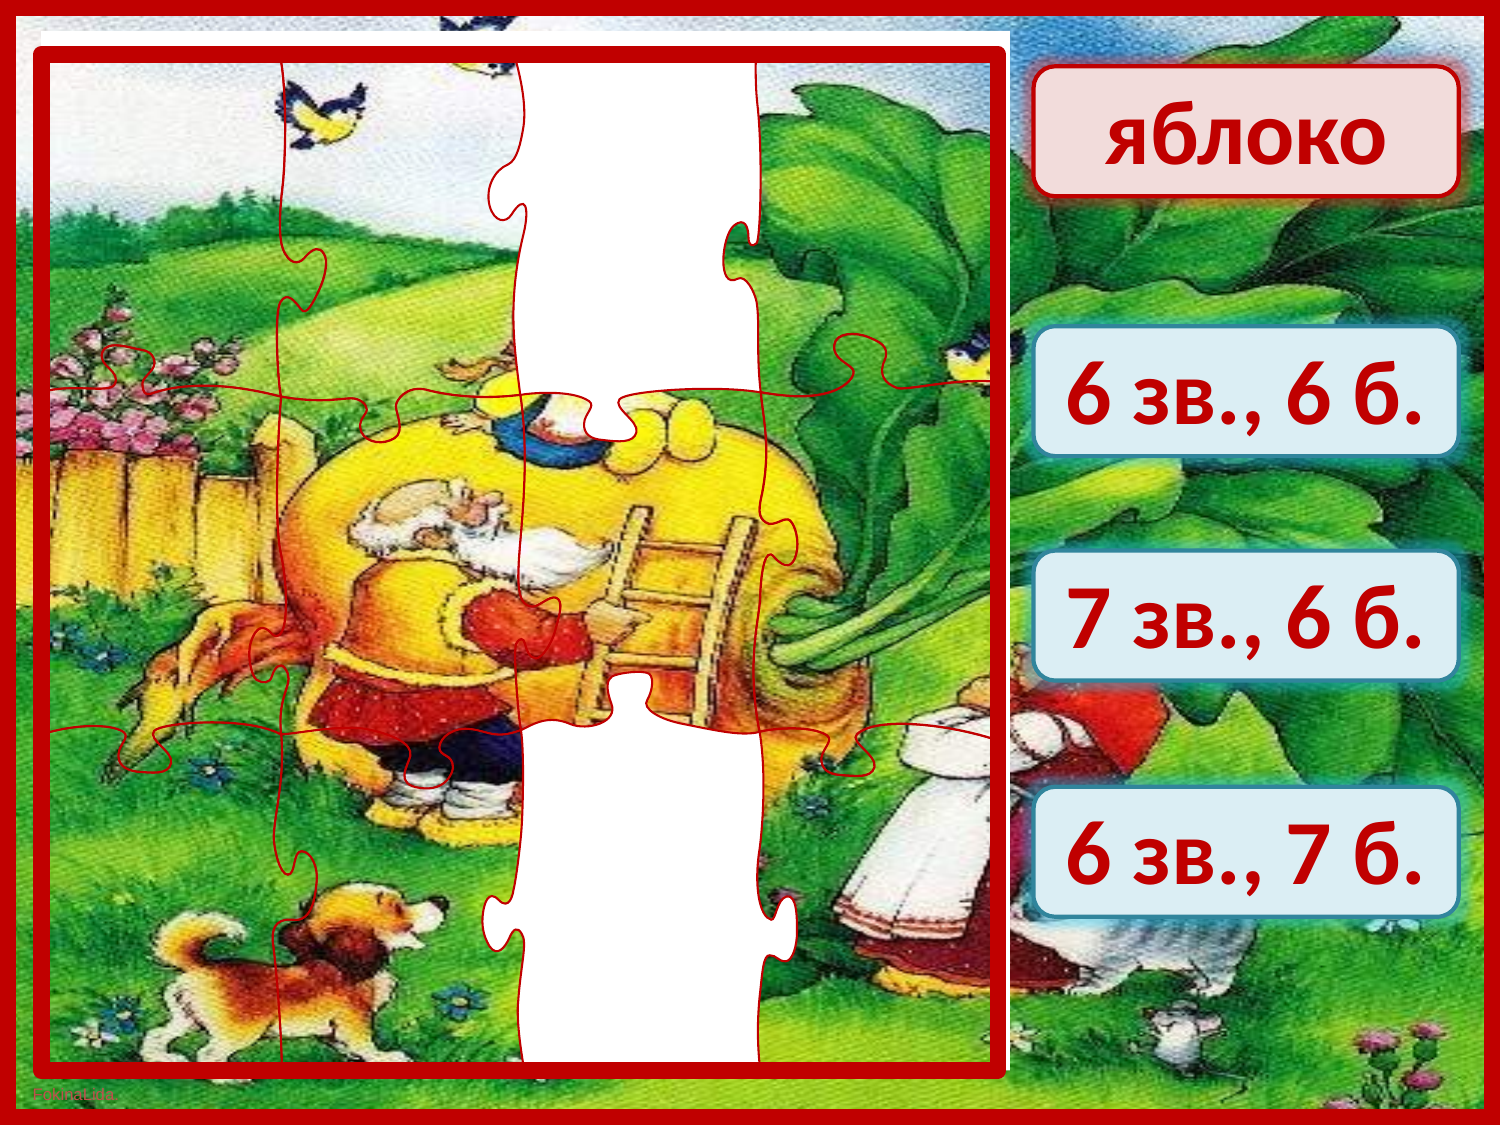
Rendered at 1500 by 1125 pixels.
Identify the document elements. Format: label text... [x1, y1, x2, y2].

picture [16, 16, 1484, 1109]
text_box 6 зв., 6 б. [1031, 324, 1461, 459]
text_box 6 зв., 7 б. [1031, 784, 1461, 919]
text_box [39, 52, 1000, 1072]
text_box 7 зв., 6 б. [1031, 548, 1461, 683]
text_box [39, 29, 1012, 1072]
text_box яблоко [1031, 64, 1461, 199]
